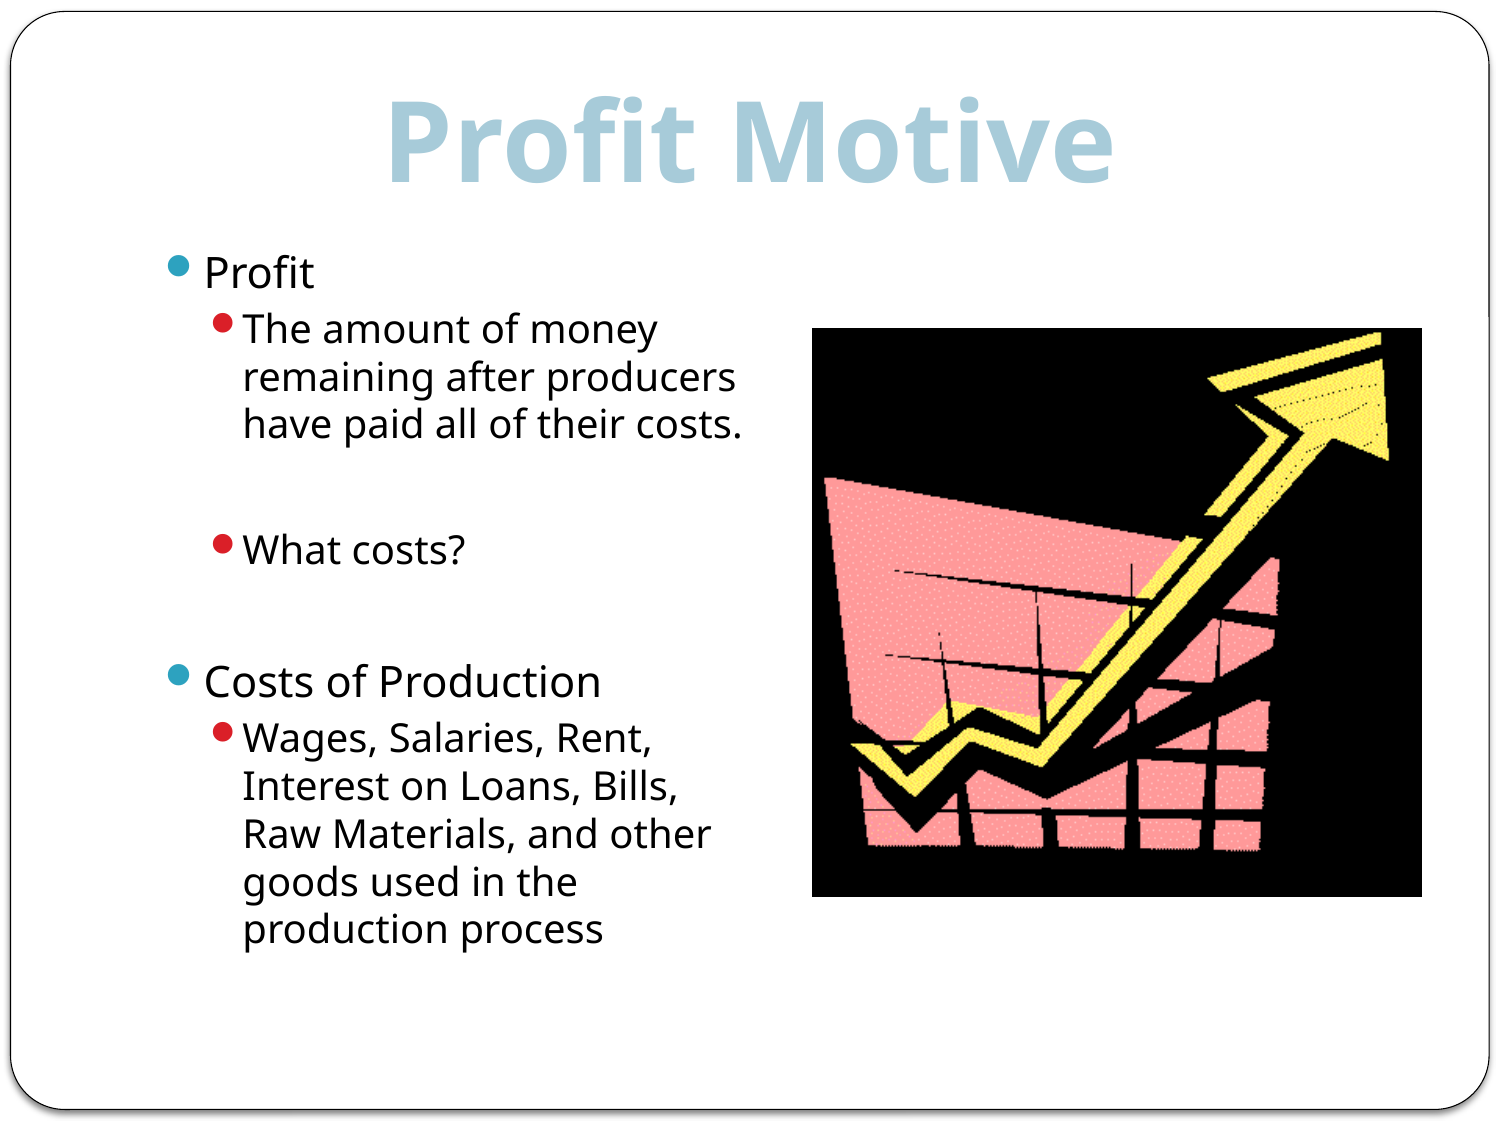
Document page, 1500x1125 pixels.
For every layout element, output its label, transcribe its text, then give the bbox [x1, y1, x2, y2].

text_box Profit Motive [24, 62, 1475, 213]
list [811, 327, 1422, 898]
list Profit The amount of money remaining after producers have paid all of their costs. What costs? Costs of Production Wages, Salaries, Rent, Interest on Loans, Bills, Raw Materials, and other goods used in the production process [150, 237, 765, 988]
